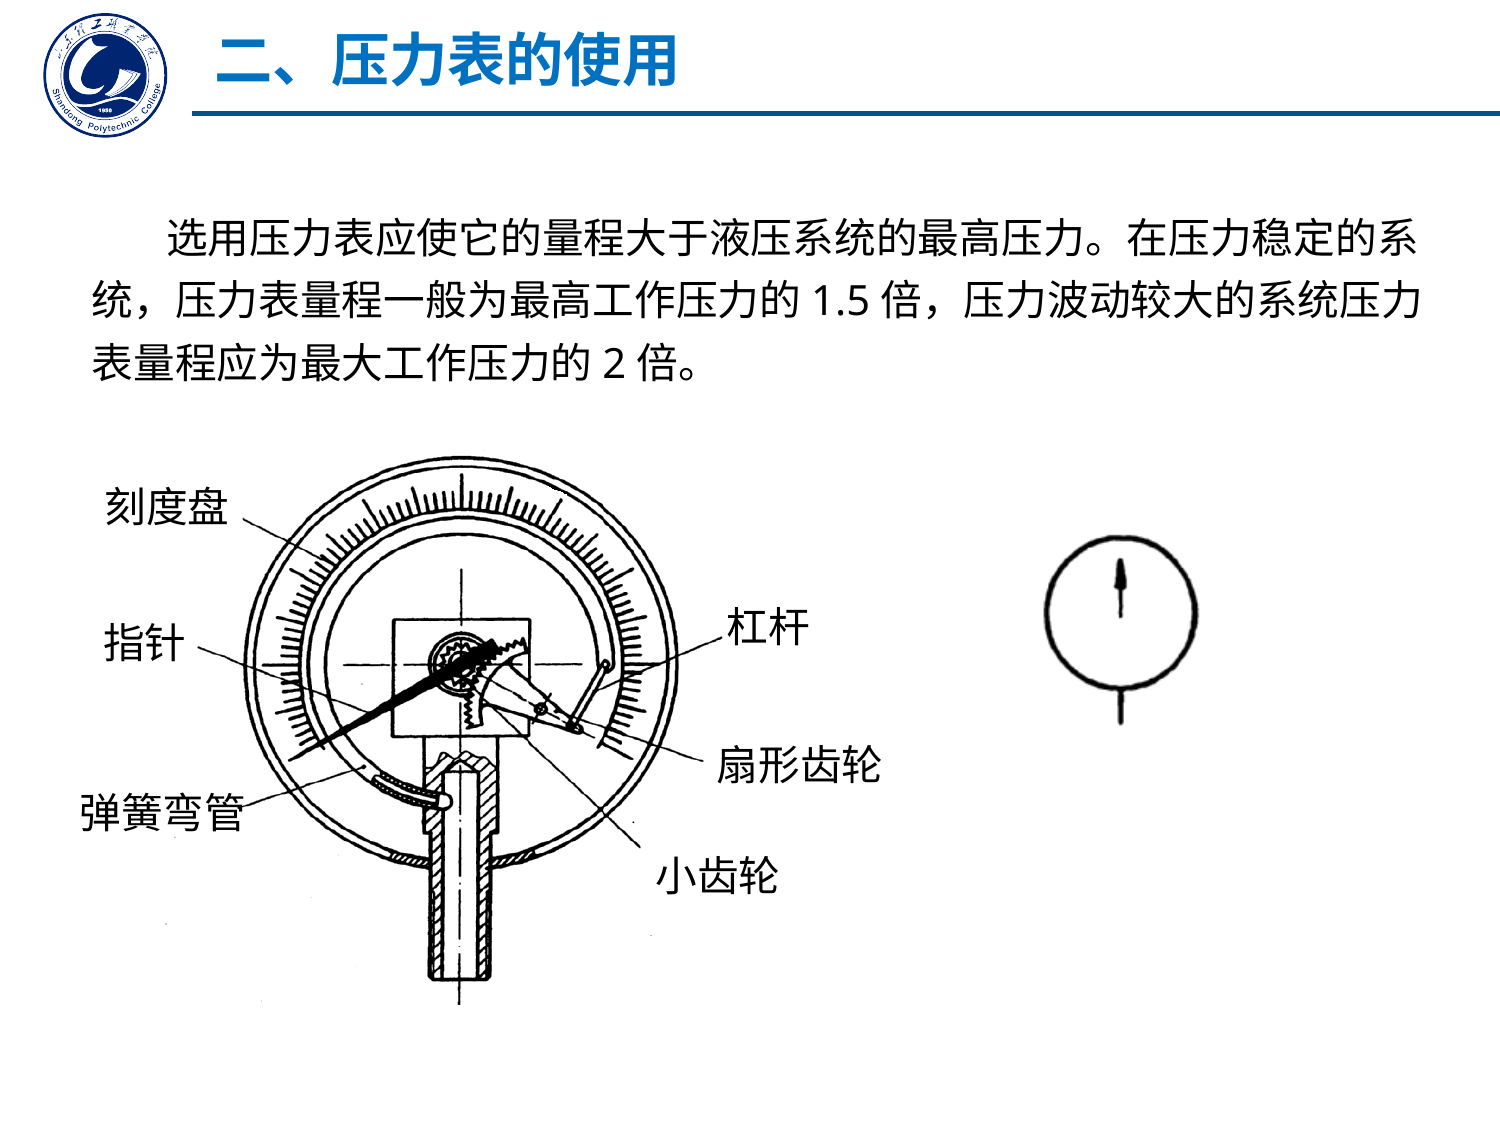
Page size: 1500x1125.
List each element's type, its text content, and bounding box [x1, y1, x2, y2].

text_box 选用压力表应使它的量程大于液压系统的最高压力。在压力稳定的系统，压力表量程一般为最高工作压力的1.5倍，压力波动较大的系统压力表量程应为最大工作压力的2倍。 [76, 191, 1445, 394]
picture [43, 7, 174, 138]
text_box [64, 444, 967, 1006]
picture [1033, 514, 1215, 744]
text_box 二、压力表的使用 [199, 16, 1477, 102]
